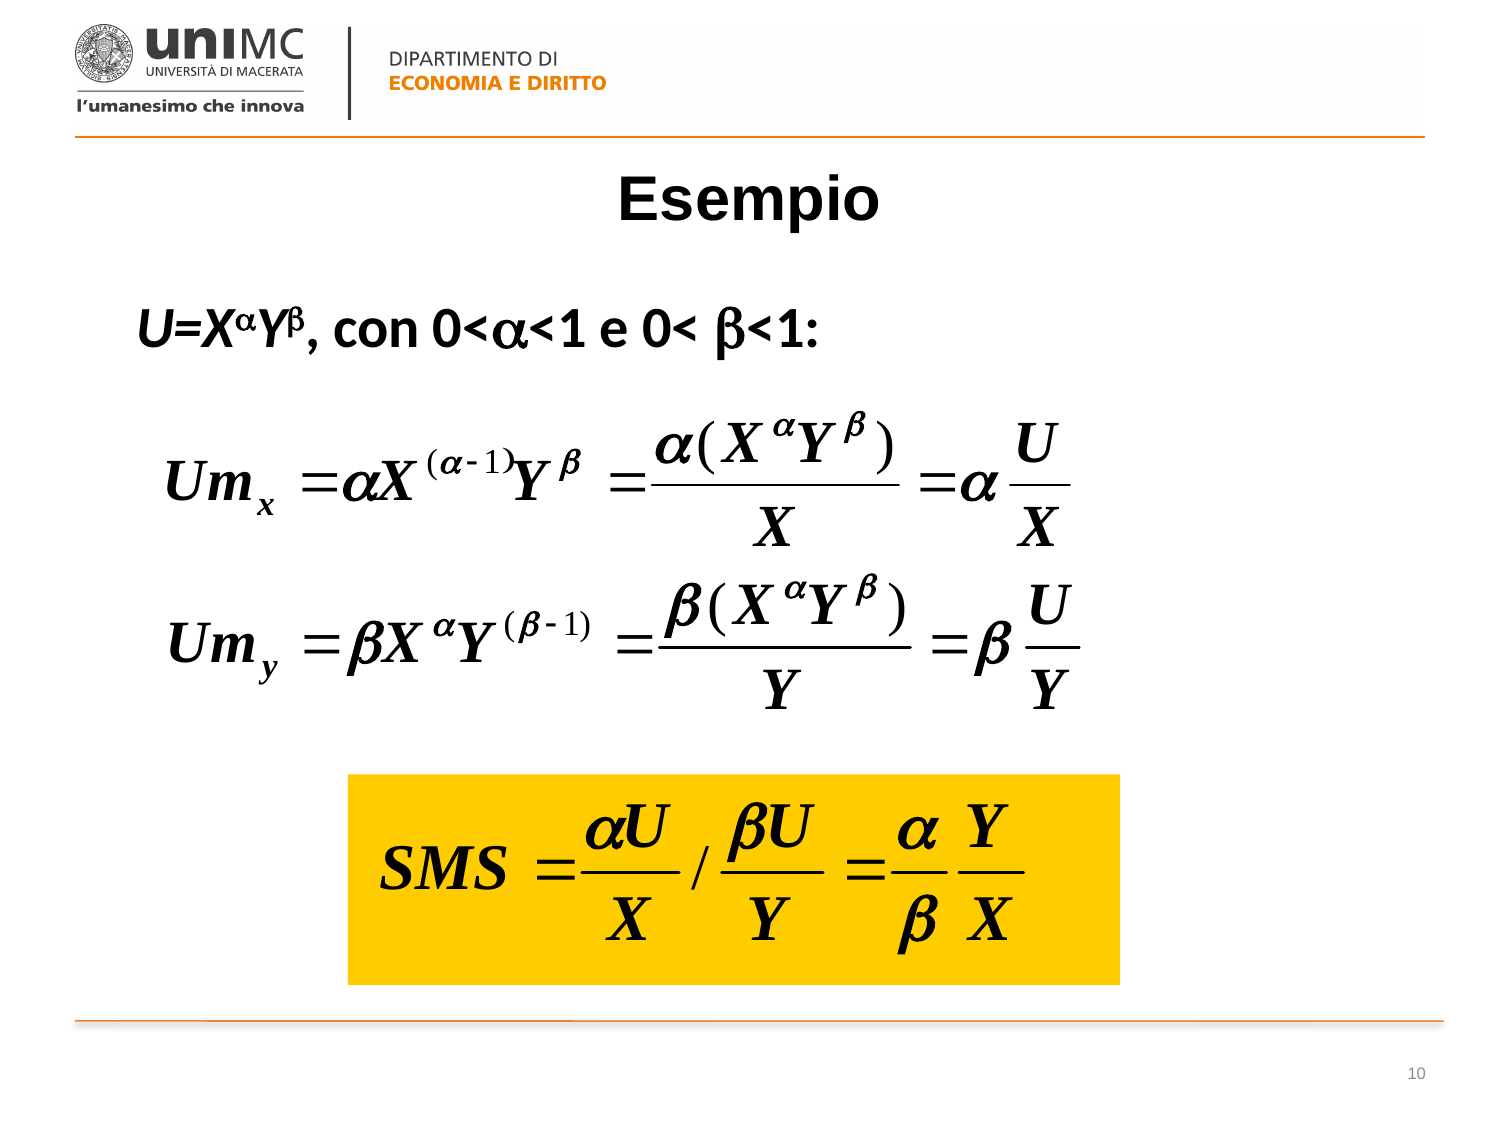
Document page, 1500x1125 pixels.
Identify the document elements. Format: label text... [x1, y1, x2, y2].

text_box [347, 774, 1121, 986]
title Esempio [75, 149, 1425, 241]
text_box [157, 395, 1082, 557]
slide_number 10 [1091, 1042, 1442, 1103]
text_box U=XaYb, con 0<a<1 e 0< b<1: [121, 281, 1389, 437]
picture [75, 24, 1425, 138]
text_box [159, 557, 1093, 723]
